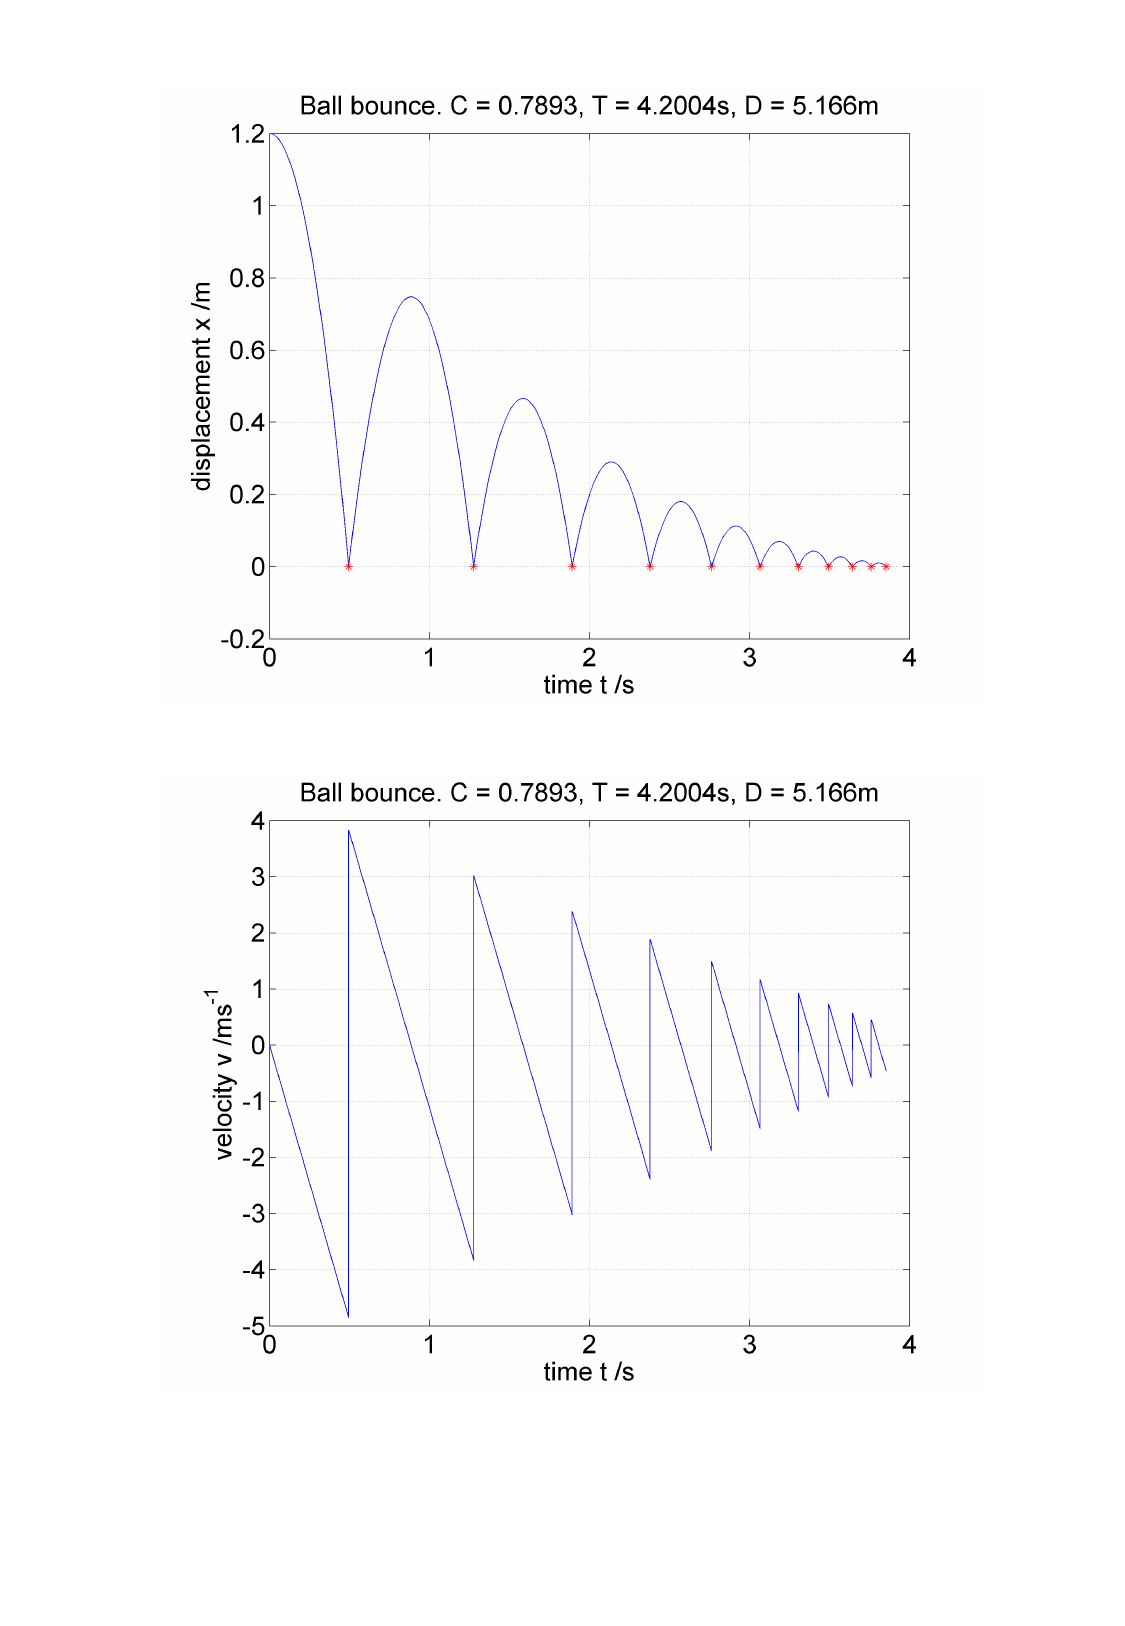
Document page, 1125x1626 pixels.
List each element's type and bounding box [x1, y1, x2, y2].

picture [162, 87, 988, 707]
picture [162, 774, 988, 1395]
